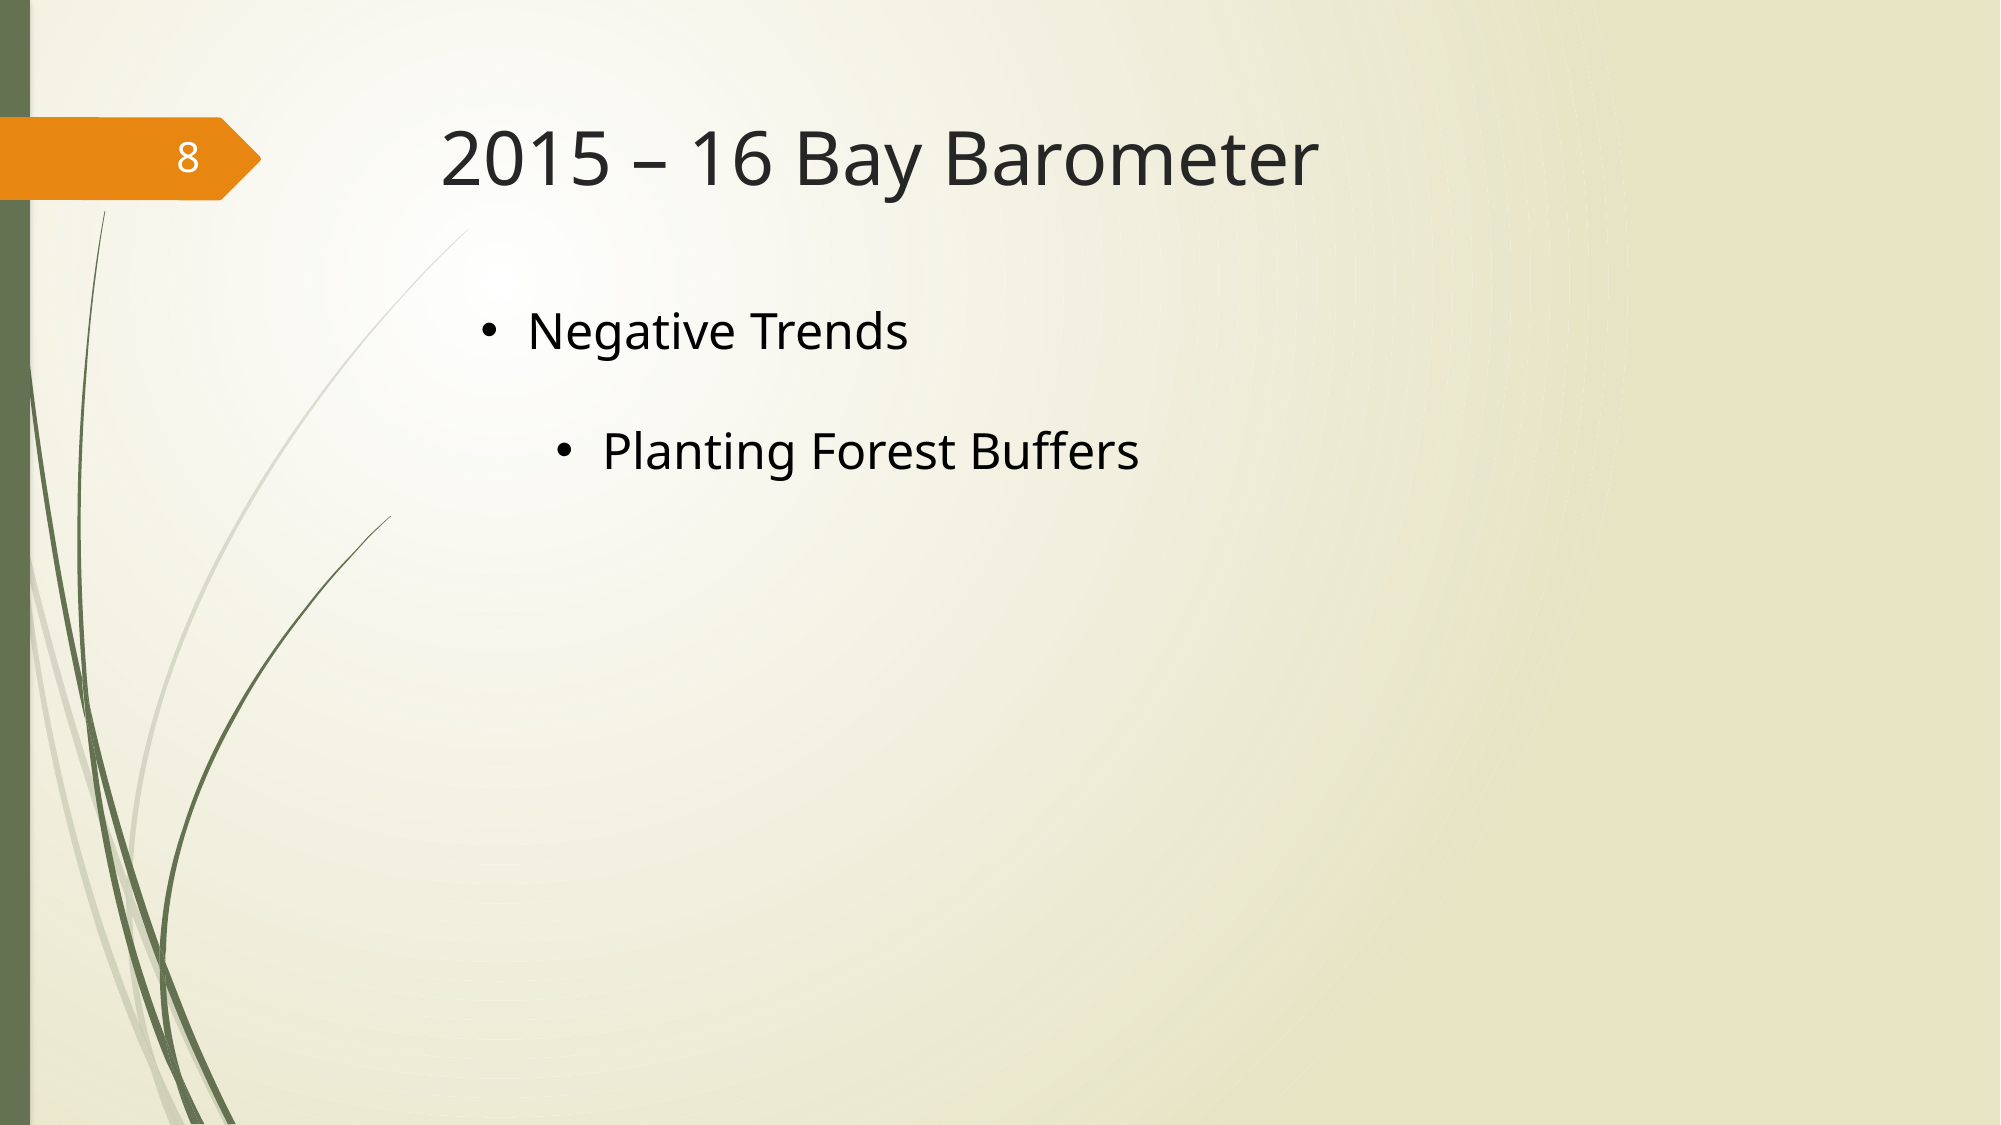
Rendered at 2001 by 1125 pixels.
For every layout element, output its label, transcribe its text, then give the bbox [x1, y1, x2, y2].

text_box Negative Trends Planting Forest Buffers [465, 291, 1496, 487]
title 2015 – 16 Bay Barometer [425, 102, 1888, 313]
slide_number 8 [87, 129, 216, 190]
